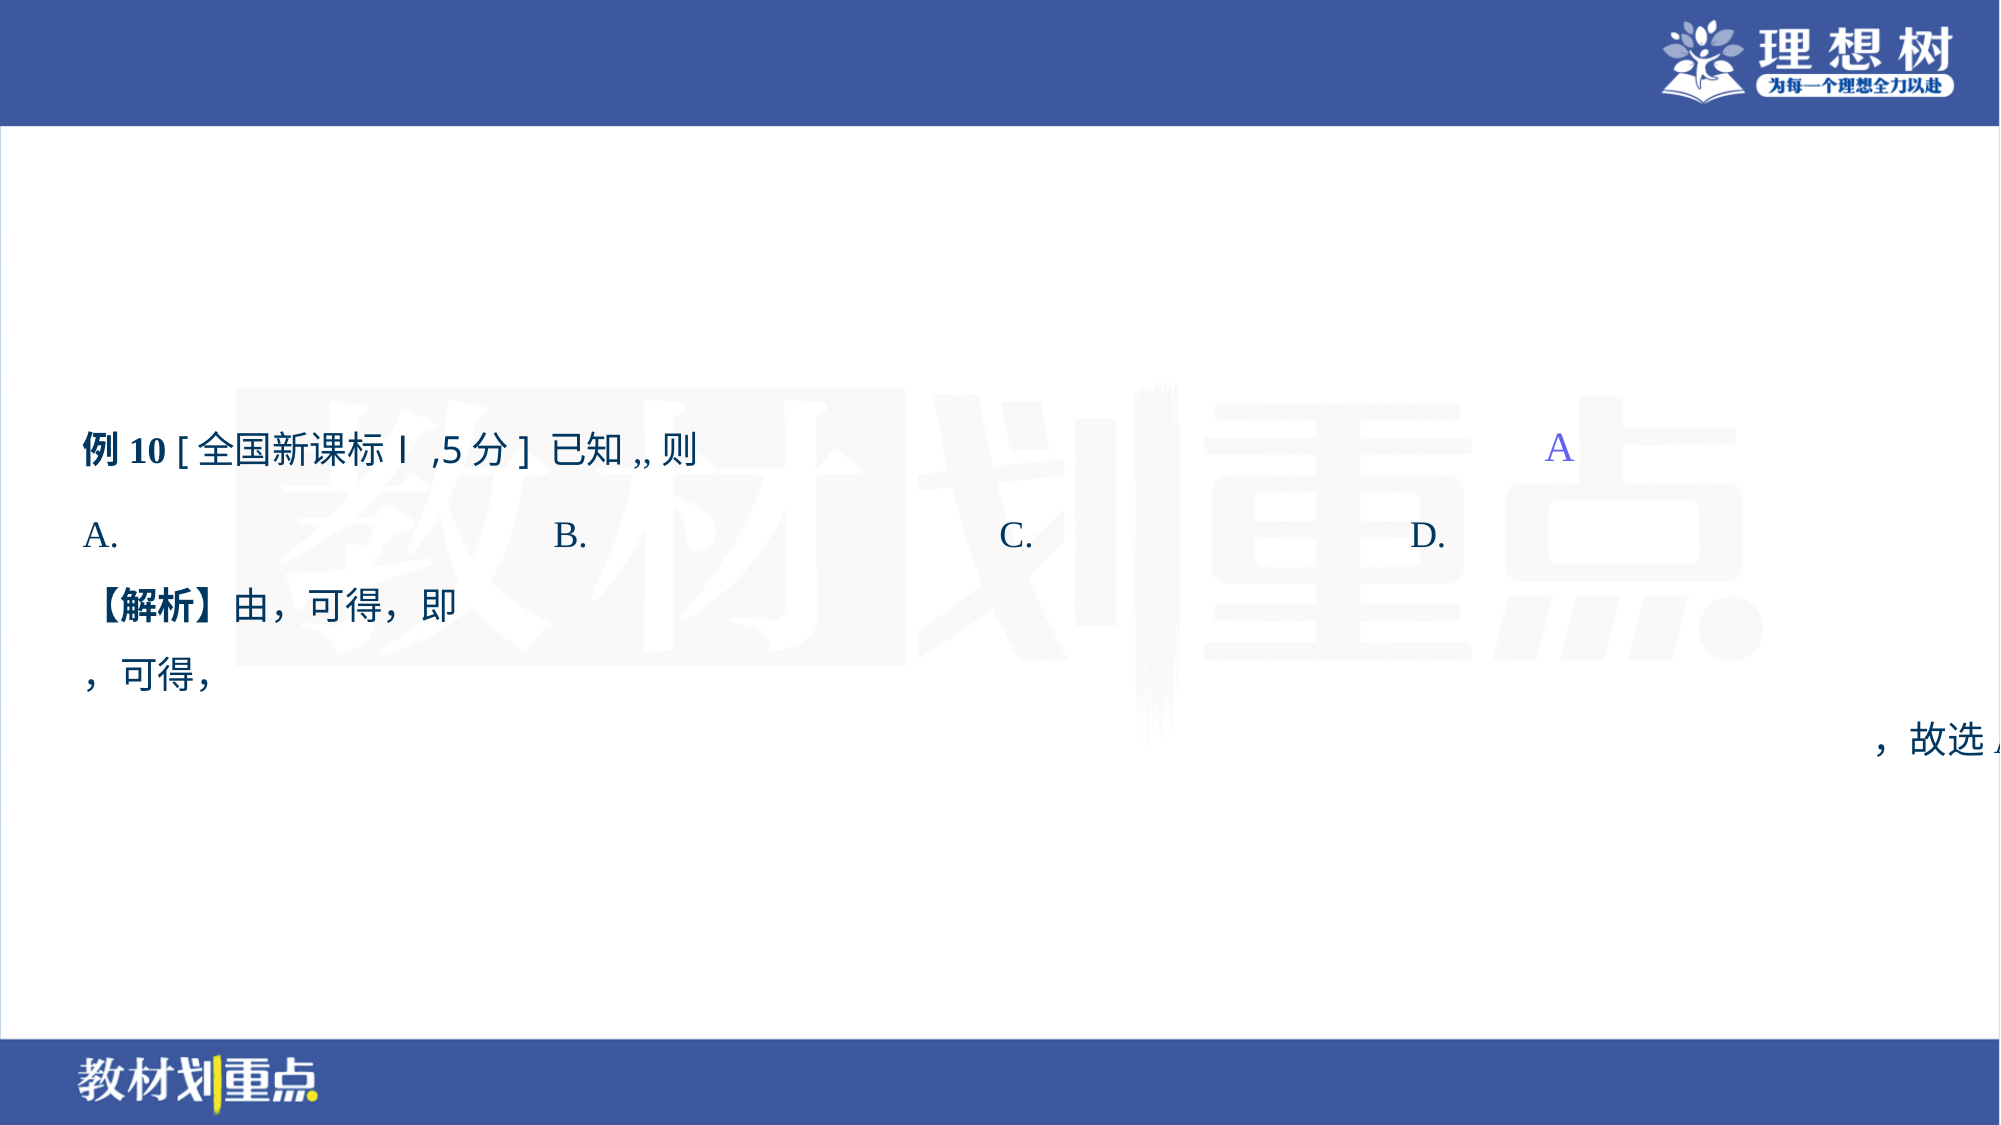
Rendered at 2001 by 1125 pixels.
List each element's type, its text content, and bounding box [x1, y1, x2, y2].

picture [0, 0, 2000, 1125]
text_box A [1529, 417, 1590, 468]
